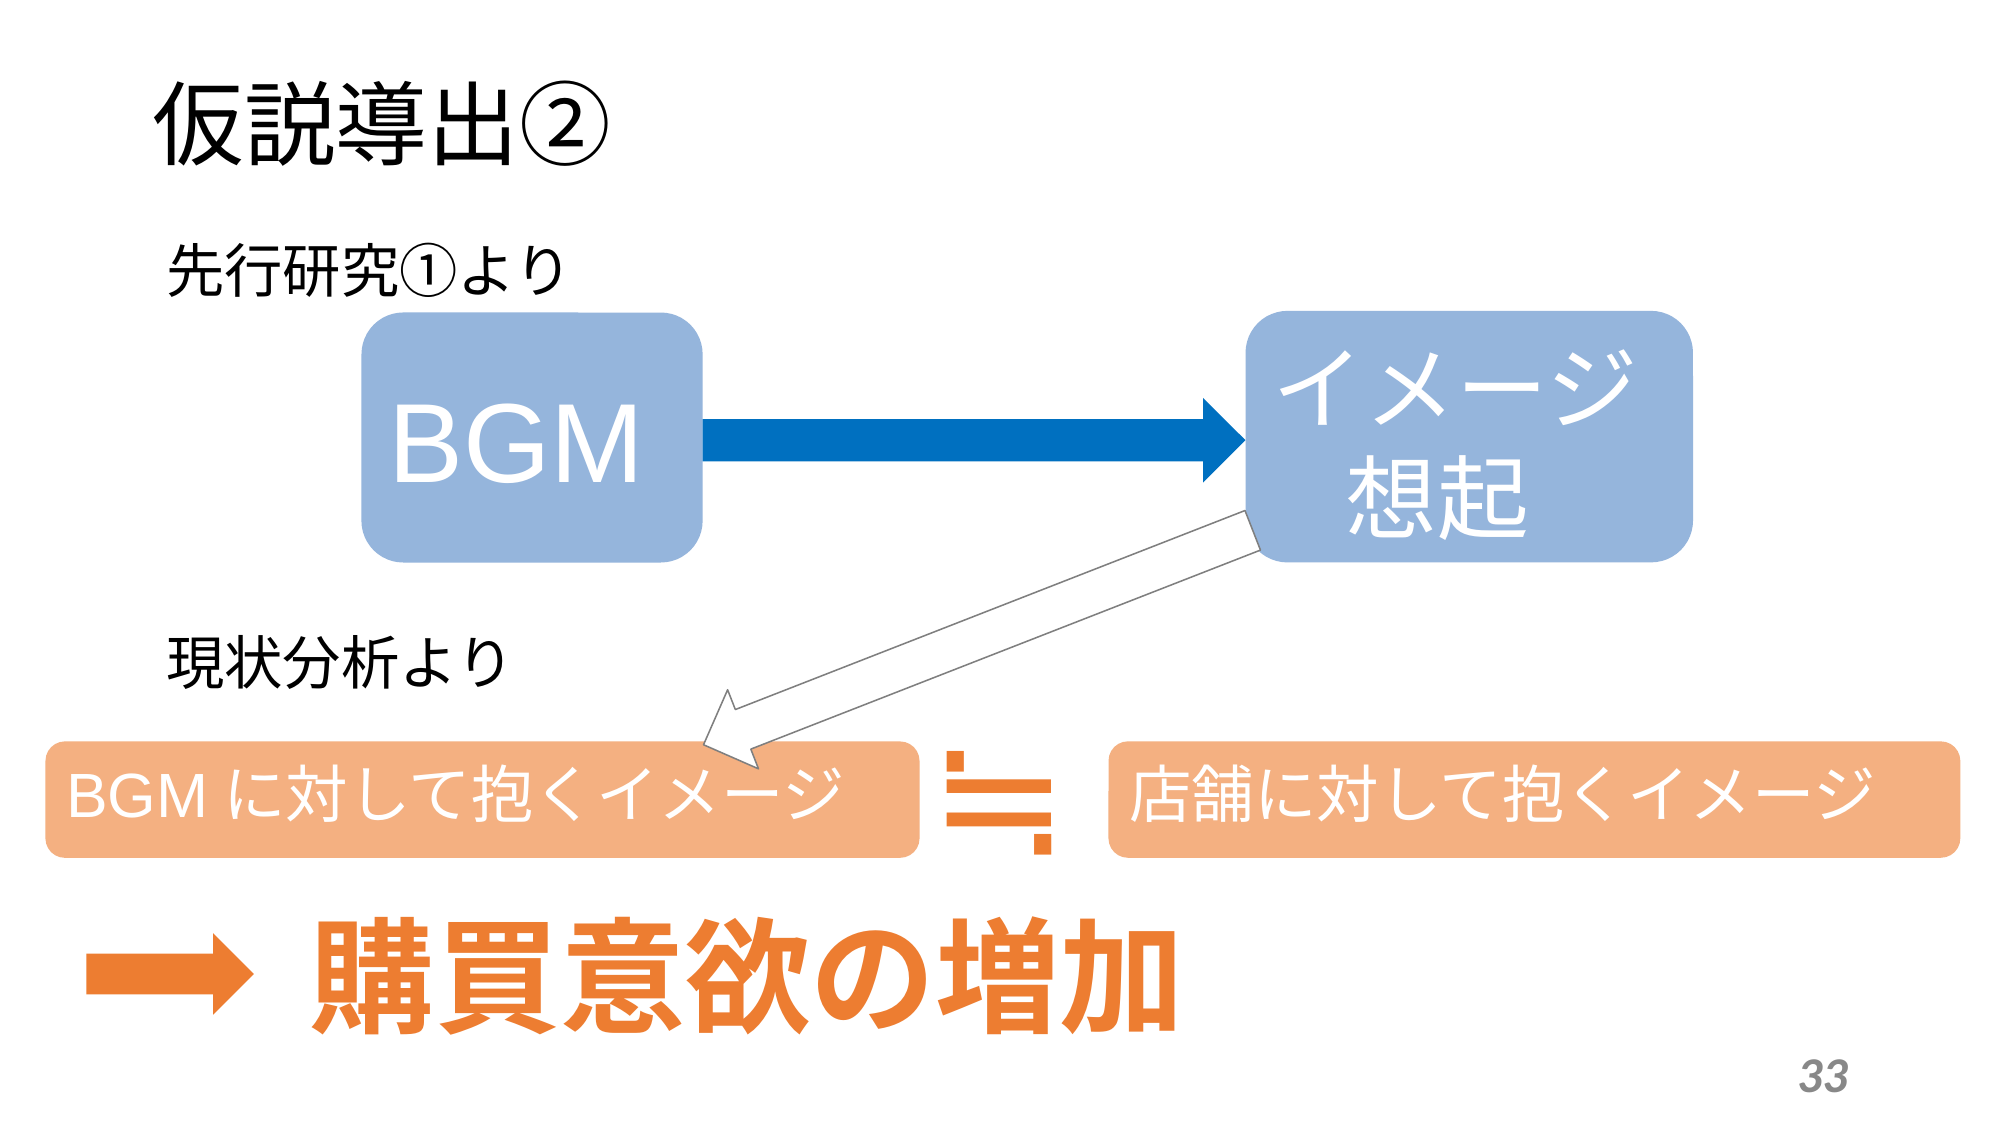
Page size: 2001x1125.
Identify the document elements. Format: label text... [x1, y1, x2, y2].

text_box 現状分析より [151, 618, 599, 705]
text_box [703, 510, 1261, 769]
text_box BGM [361, 312, 703, 563]
text_box 先行研究①より [151, 226, 635, 313]
text_box 購買意欲の増加 [295, 890, 1274, 1058]
text_box 店舗に対して抱くイメージ [1303, 741, 1961, 858]
text_box [86, 933, 254, 1015]
text_box ≒ [914, 681, 1303, 899]
title 仮説導出② [137, 59, 1863, 185]
text_box [702, 397, 1246, 483]
text_box BGMに対して抱くイメージ [45, 741, 914, 858]
text_box イメージ 想起 [1245, 310, 1694, 563]
slide_number 33 [1412, 1042, 1863, 1103]
